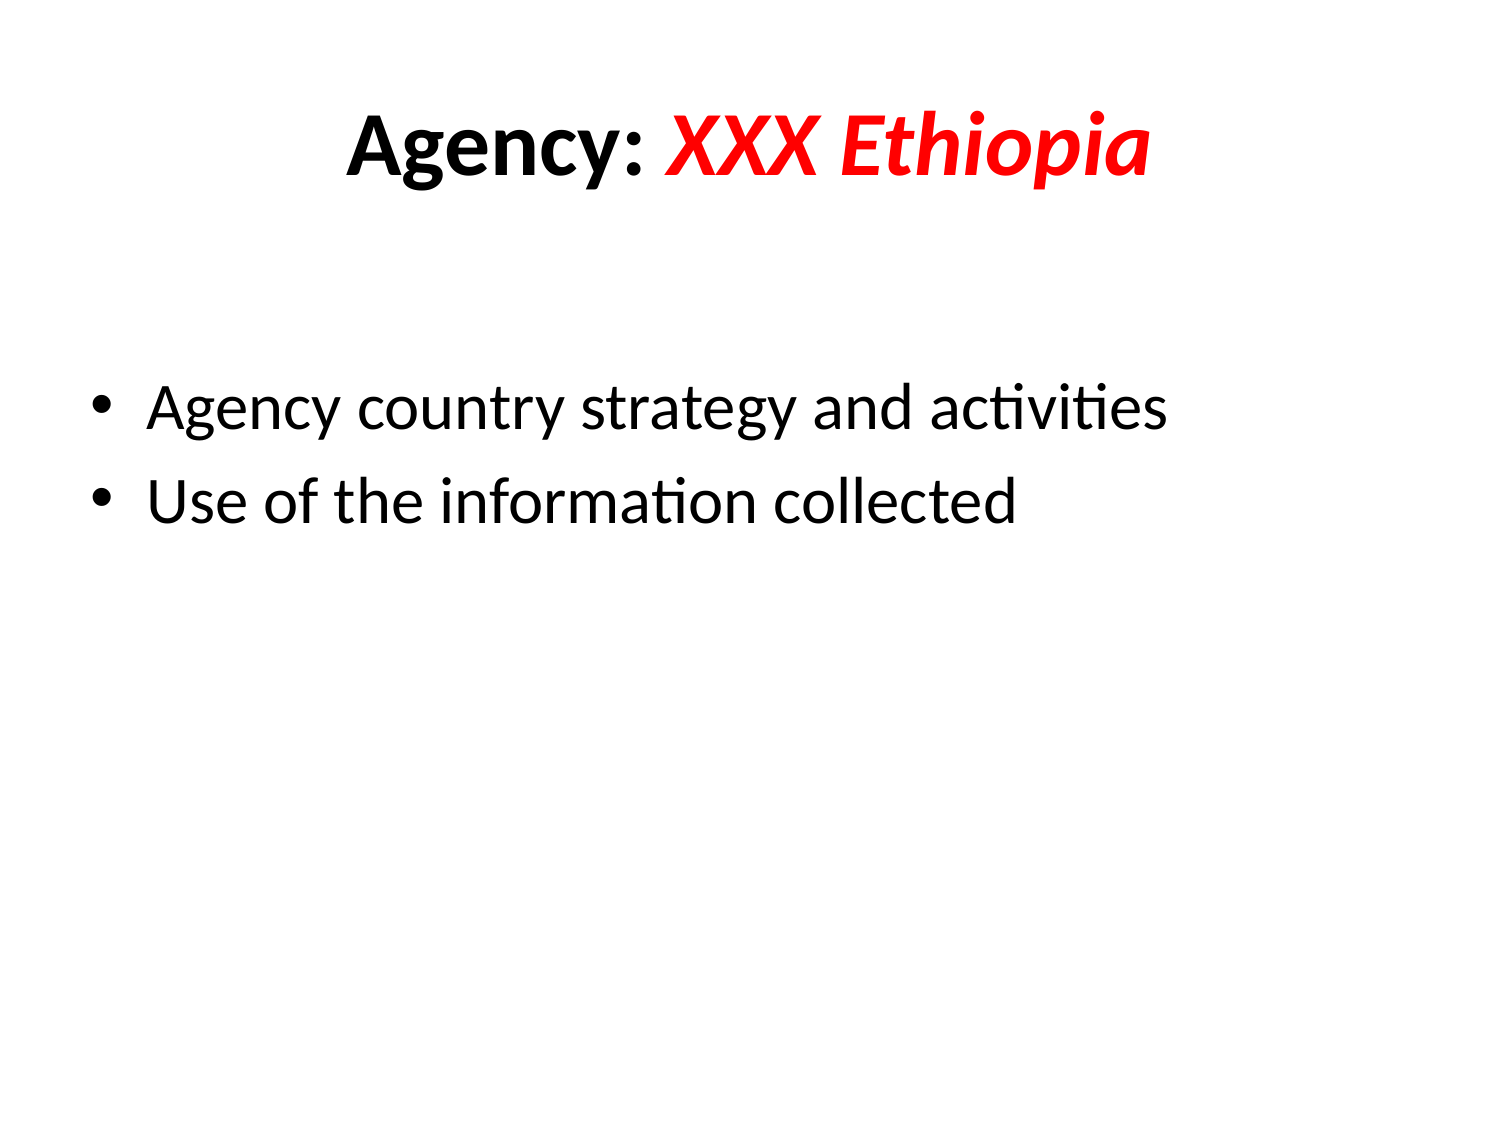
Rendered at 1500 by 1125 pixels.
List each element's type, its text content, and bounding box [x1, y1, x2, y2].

list Agency country strategy and activities Use of the information collected [75, 262, 1425, 1005]
title Agency: XXX Ethiopia [75, 45, 1425, 233]
